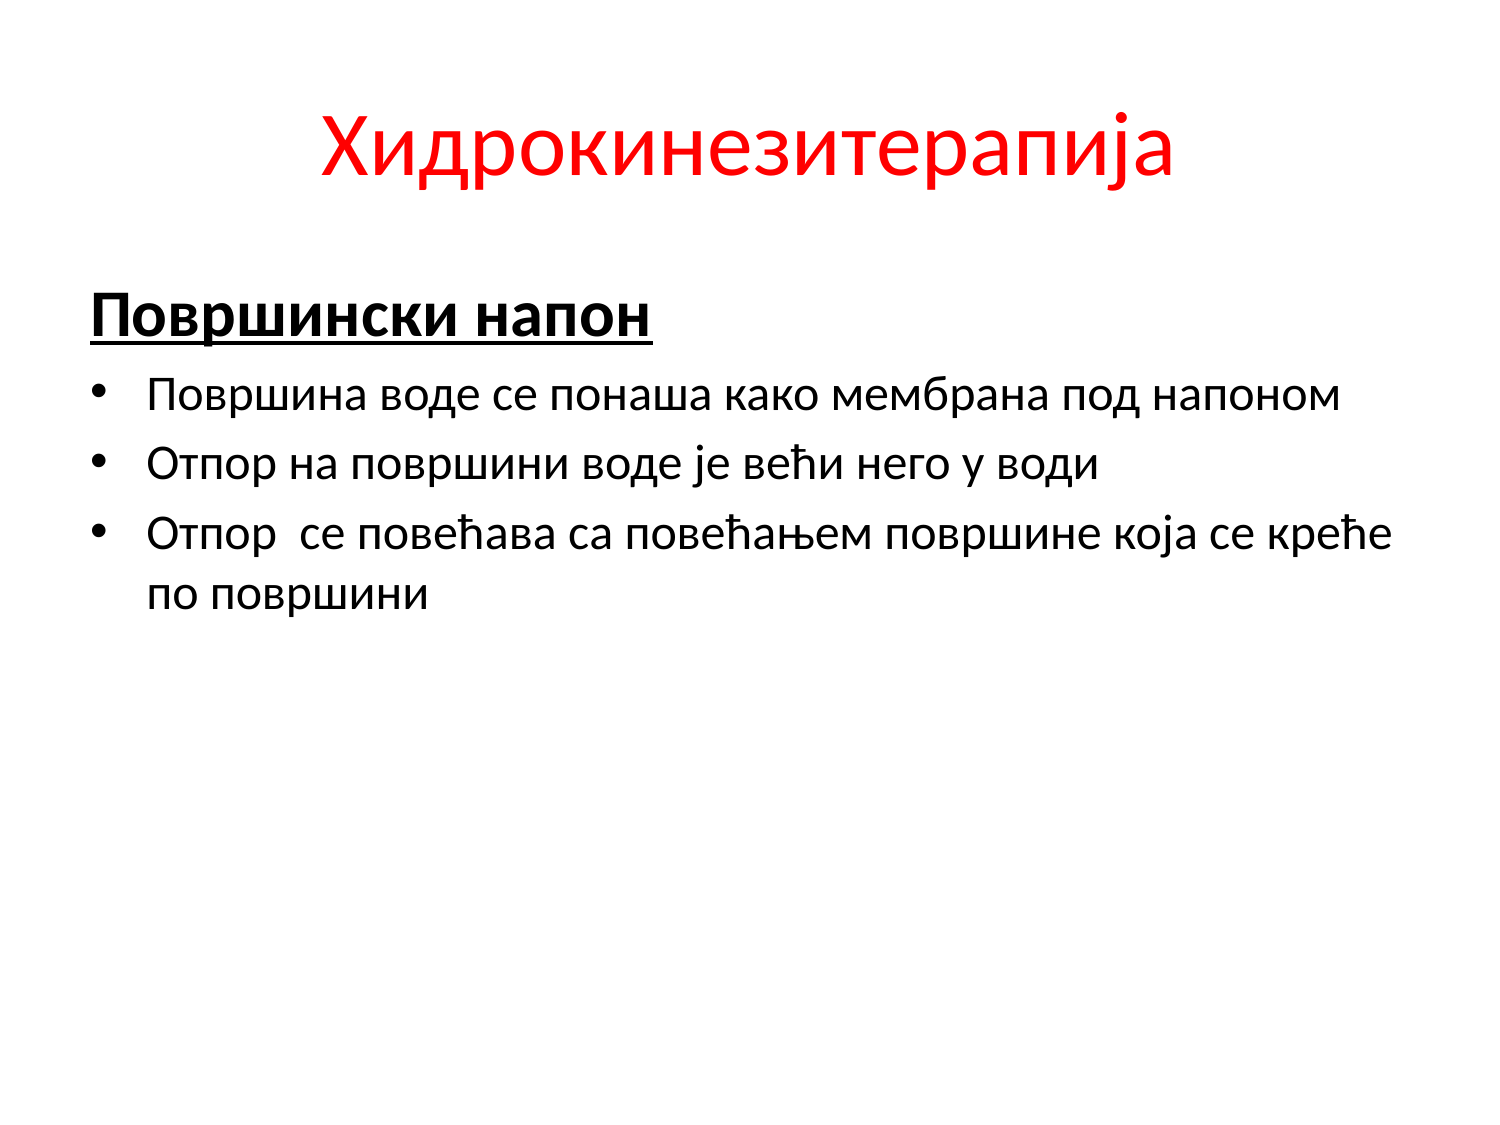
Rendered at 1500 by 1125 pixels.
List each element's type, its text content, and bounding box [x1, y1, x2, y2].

list Површински напон Површина воде се понаша како мембрана под напоном Отпор на површини воде је већи него у води Отпор се повећава са повећањем површине која се креће по површини [75, 262, 1425, 1005]
title Хидрокинезитерапија [75, 45, 1425, 233]
